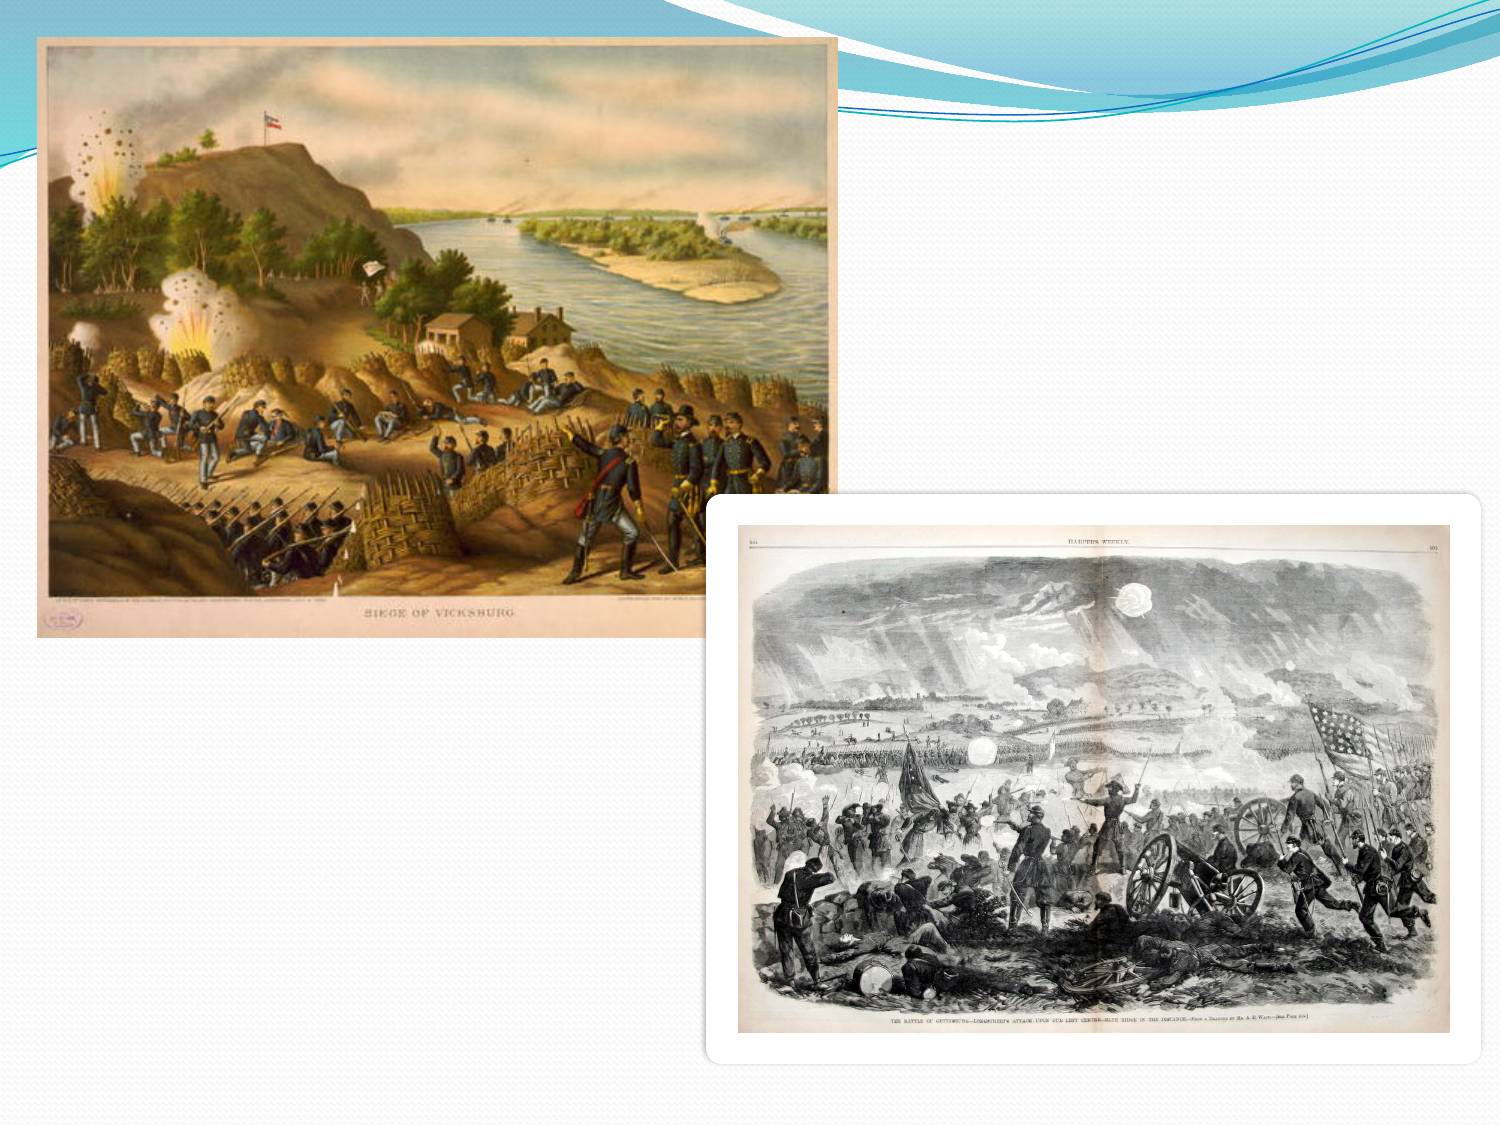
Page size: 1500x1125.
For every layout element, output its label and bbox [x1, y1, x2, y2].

picture [737, 524, 1451, 1033]
list [37, 37, 839, 638]
